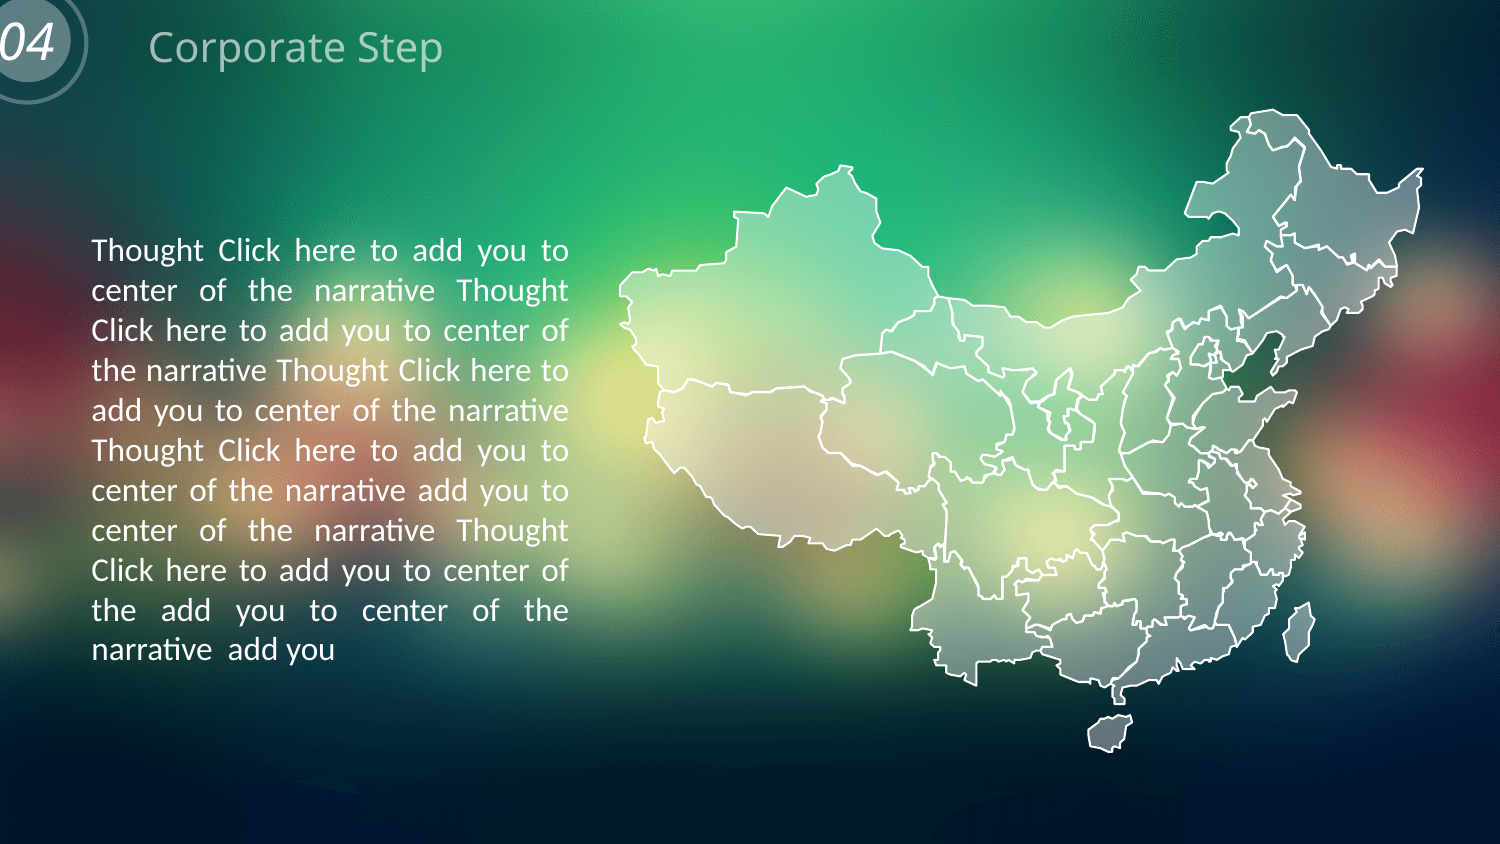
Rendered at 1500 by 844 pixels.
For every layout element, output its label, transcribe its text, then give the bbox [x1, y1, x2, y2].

picture [0, 0, 1500, 844]
text_box Thought Click here to add you to center of the narrative Thought Click here to add you to center of the narrative Thought Click here to add you to center of the narrative Thought Click here to add you to center of the narrative add you to center of the narrative Thought Click here to add you to center of the add you to center of the narrative add you [76, 220, 585, 675]
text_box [619, 109, 1424, 753]
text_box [0, 0, 487, 103]
